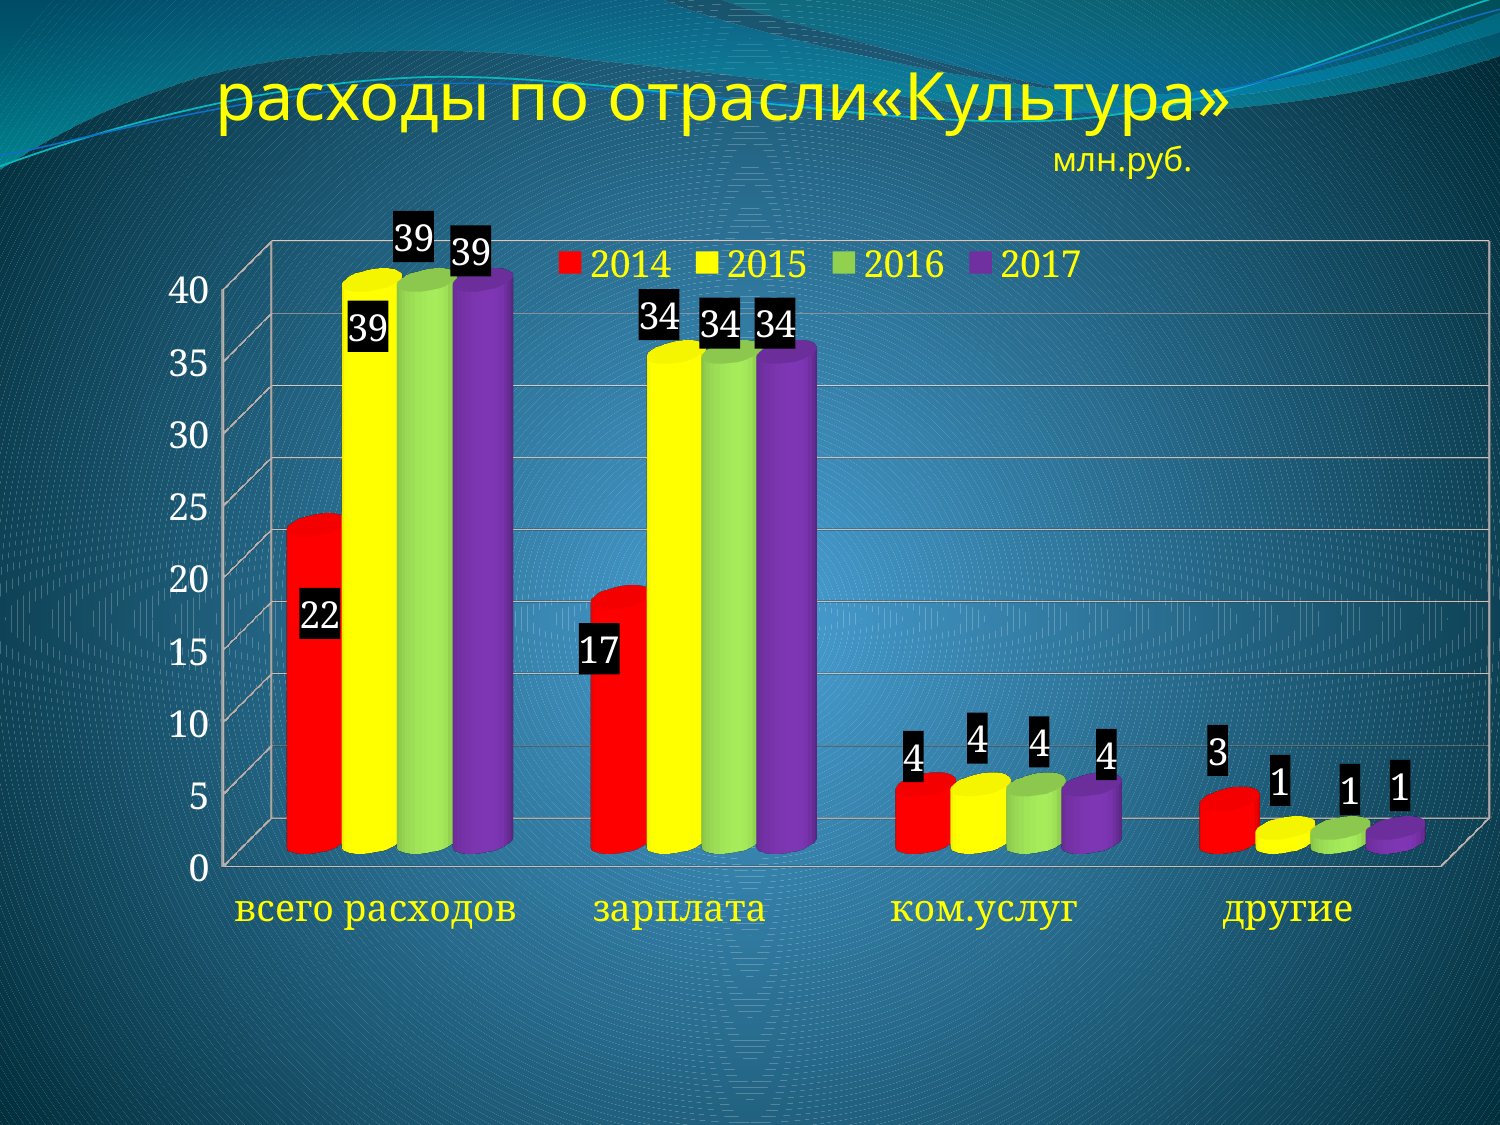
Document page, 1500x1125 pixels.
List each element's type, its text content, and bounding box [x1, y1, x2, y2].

text_box расходы по отрасли«Культура» млн.руб. [117, 46, 1348, 187]
chart [140, 210, 1500, 997]
